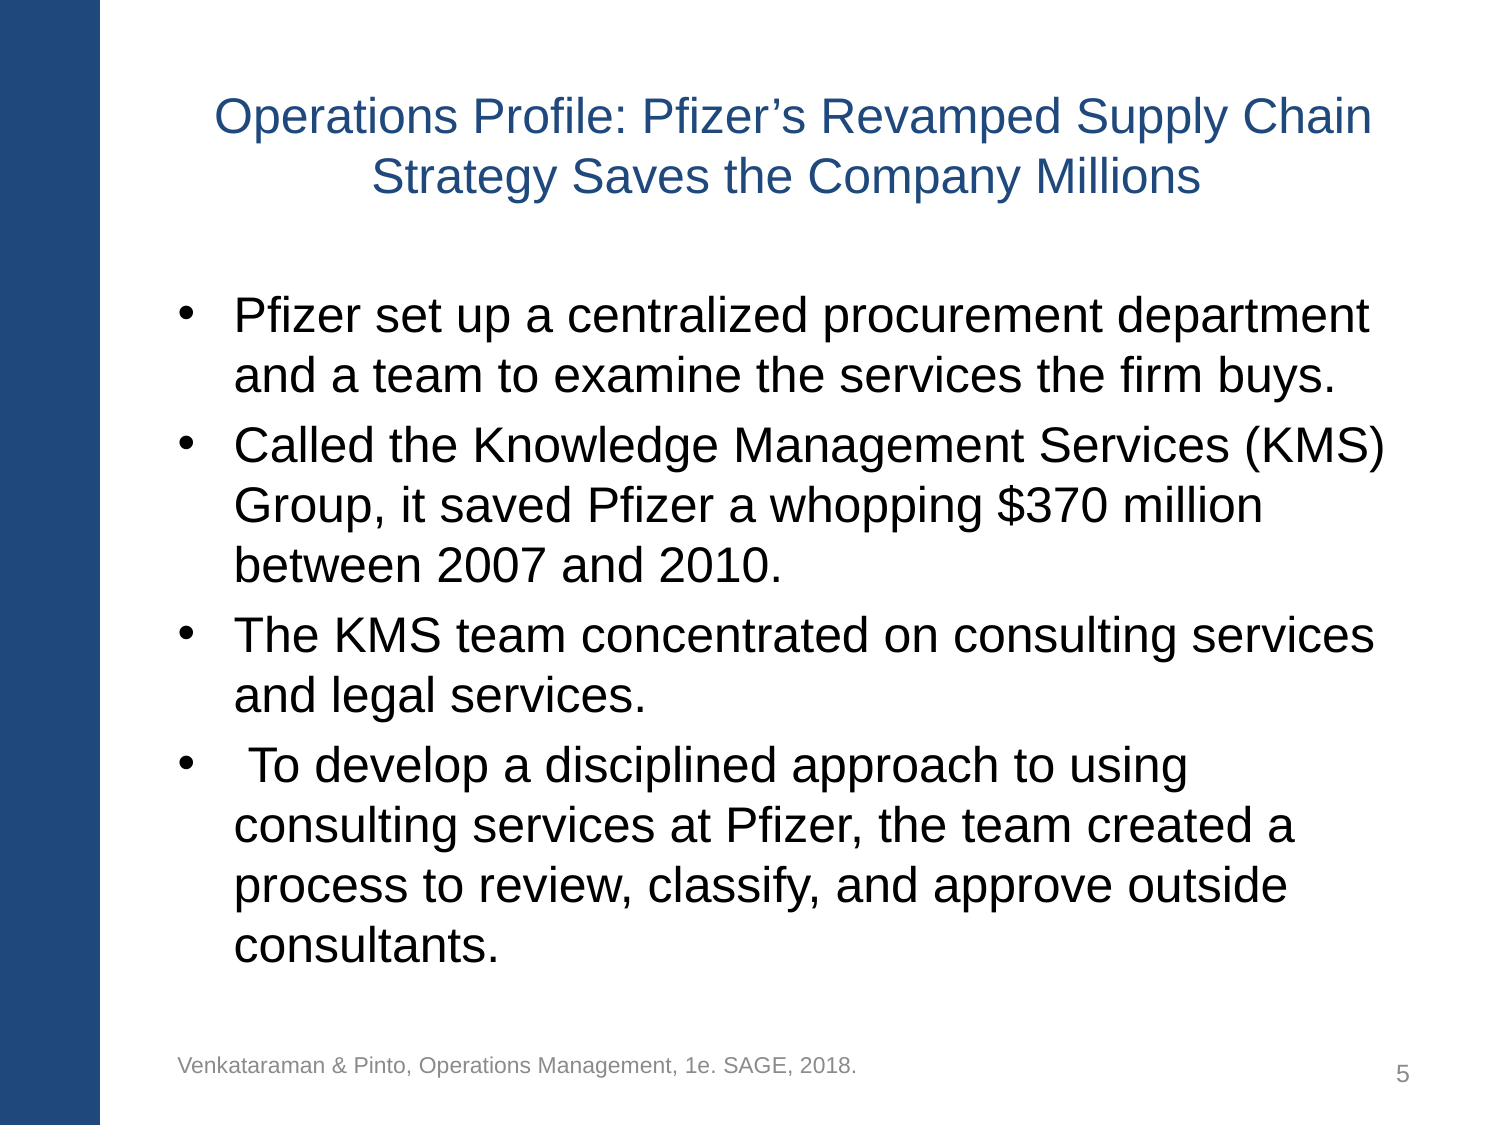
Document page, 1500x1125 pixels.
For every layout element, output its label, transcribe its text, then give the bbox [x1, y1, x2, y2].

title Operations Profile: Pfizer’s Revamped Supply Chain Strategy Saves the Company Millions [162, 50, 1425, 238]
list Pfizer set up a centralized procurement department and a team to examine the services the firm buys. Called the Knowledge Management Services (KMS) Group, it saved Pfizer a whopping $370 million between 2007 and 2010. The KMS team concentrated on consulting services and legal services. To develop a disciplined approach to using consulting services at Pfizer, the team created a process to review, classify, and approve outside consultants. [162, 275, 1425, 1005]
slide_number 5 [1350, 1042, 1425, 1103]
footer Venkataraman & Pinto, Operations Management, 1e. SAGE, 2018. [162, 1042, 1313, 1103]
